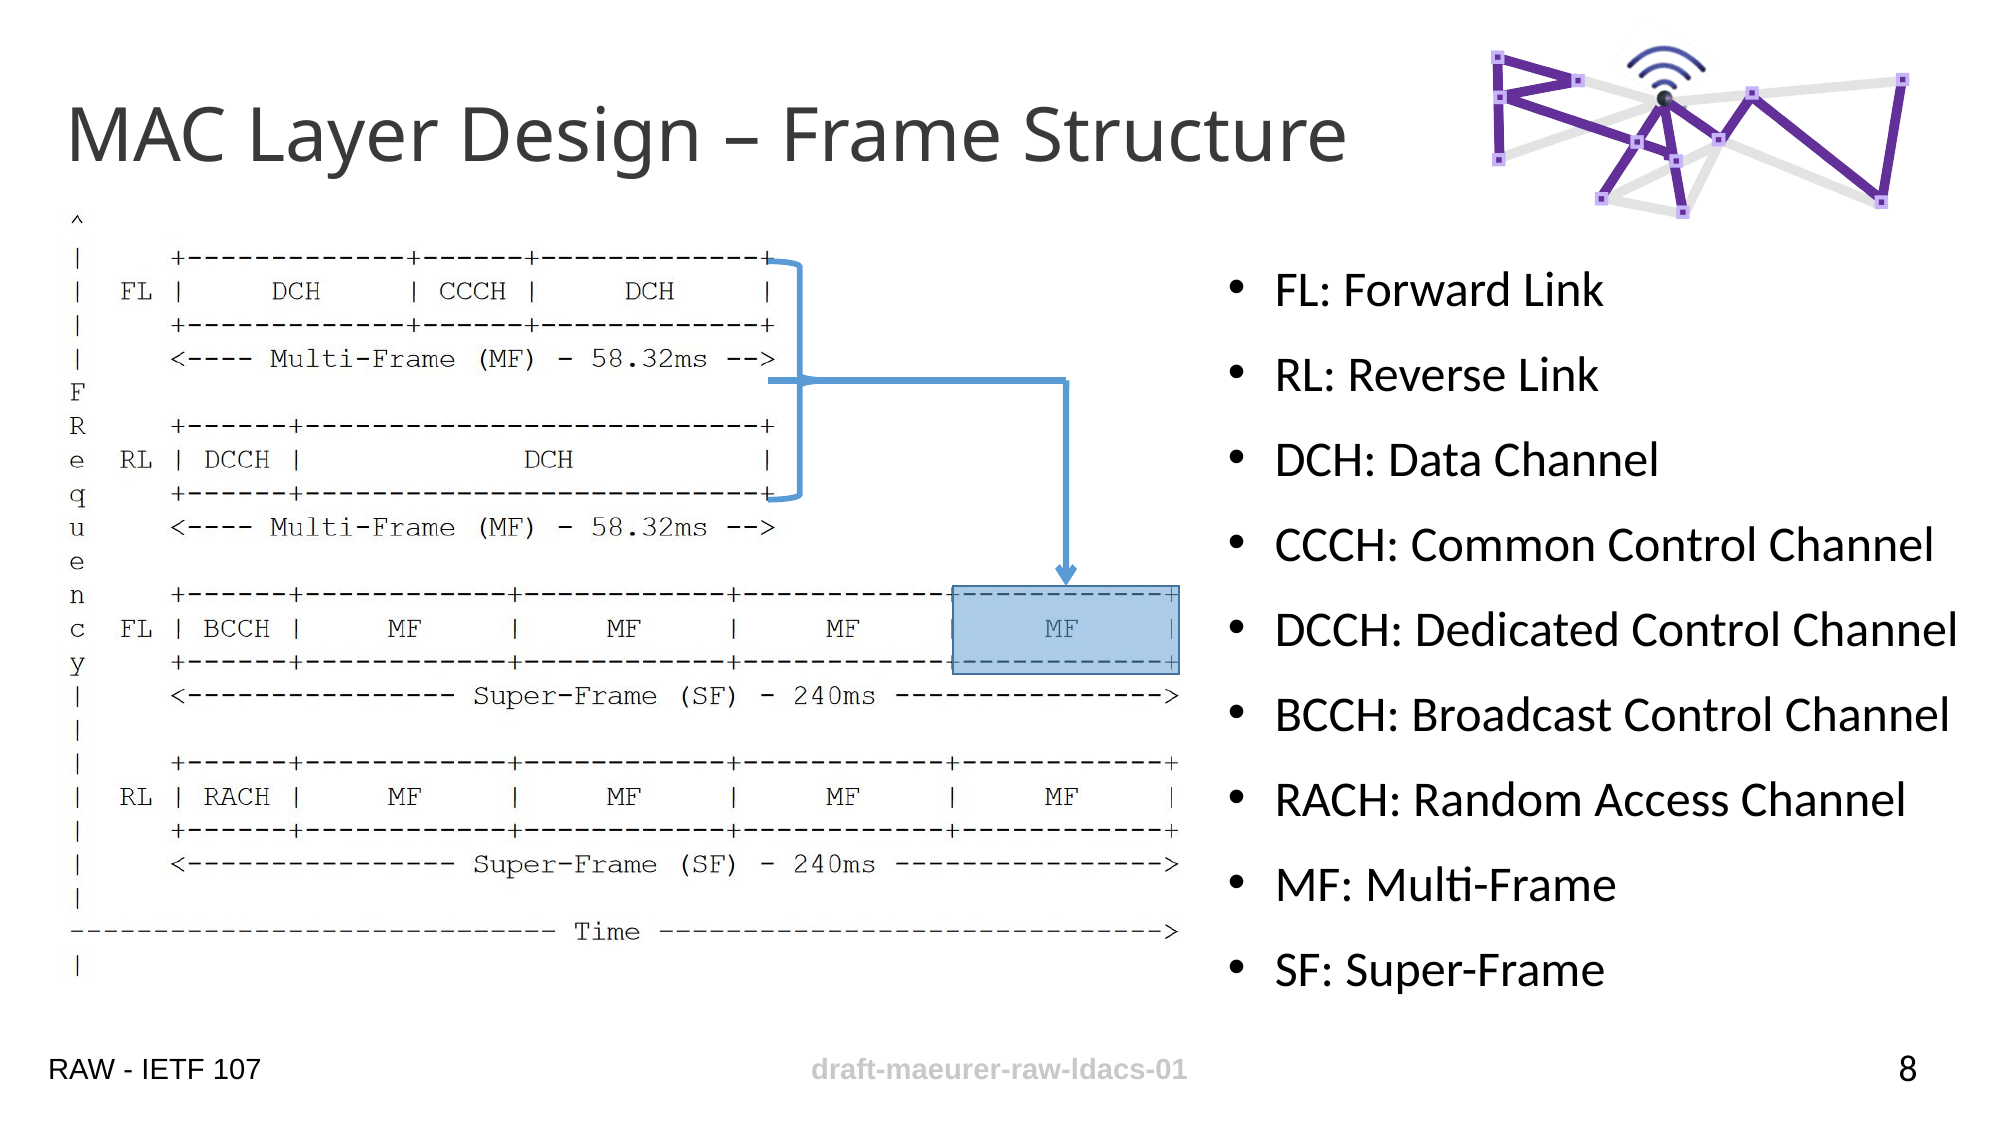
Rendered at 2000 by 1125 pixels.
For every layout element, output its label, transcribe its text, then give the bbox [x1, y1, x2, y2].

text_box FL: Forward Link RL: Reverse Link DCH: Data Channel CCCH: Common Control Channel DCCH: Dedicated Control Channel BCCH: Broadcast Control Channel RACH: Random Access Channel MF: Multi-Frame SF: Super-Frame [1213, 248, 1974, 1004]
picture [61, 208, 1189, 983]
footer draft-maeurer-raw-ldacs-01 [662, 1038, 1338, 1099]
picture [1464, 0, 1956, 239]
slide_number 8 [1482, 1036, 1933, 1097]
title MAC Layer Design – Frame Structure [50, 70, 1927, 209]
